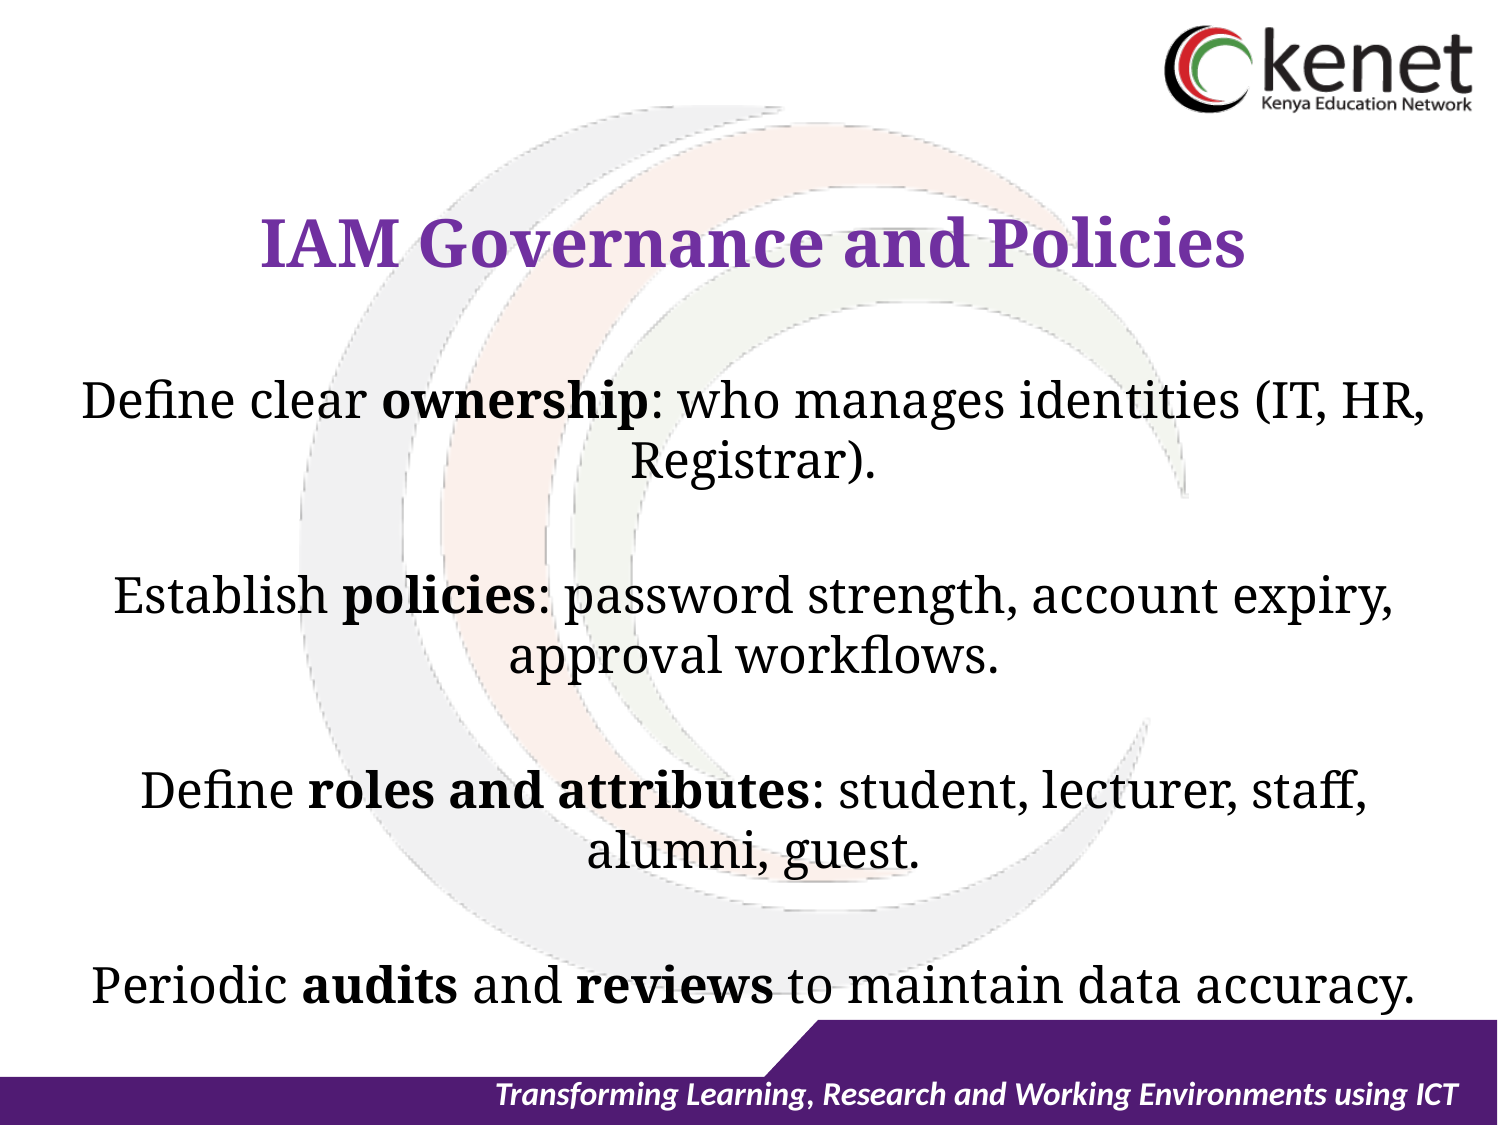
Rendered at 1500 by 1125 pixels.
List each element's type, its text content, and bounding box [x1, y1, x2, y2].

picture [299, 11, 1477, 998]
text_box IAM Governance and Policies Define clear ownership: who manages identities (IT, HR, Registrar). Establish policies: password strength, account expiry, approval workflows. Define roles and attributes: student, lecturer, staff, alumni, guest. Periodic audits and reviews to maintain data accuracy. [31, 193, 1477, 1022]
text_box Transforming Learning, Research and Working Environments using ICT [480, 1064, 1485, 1125]
text_box [0, 1076, 480, 1125]
text_box [776, 1019, 1498, 1125]
